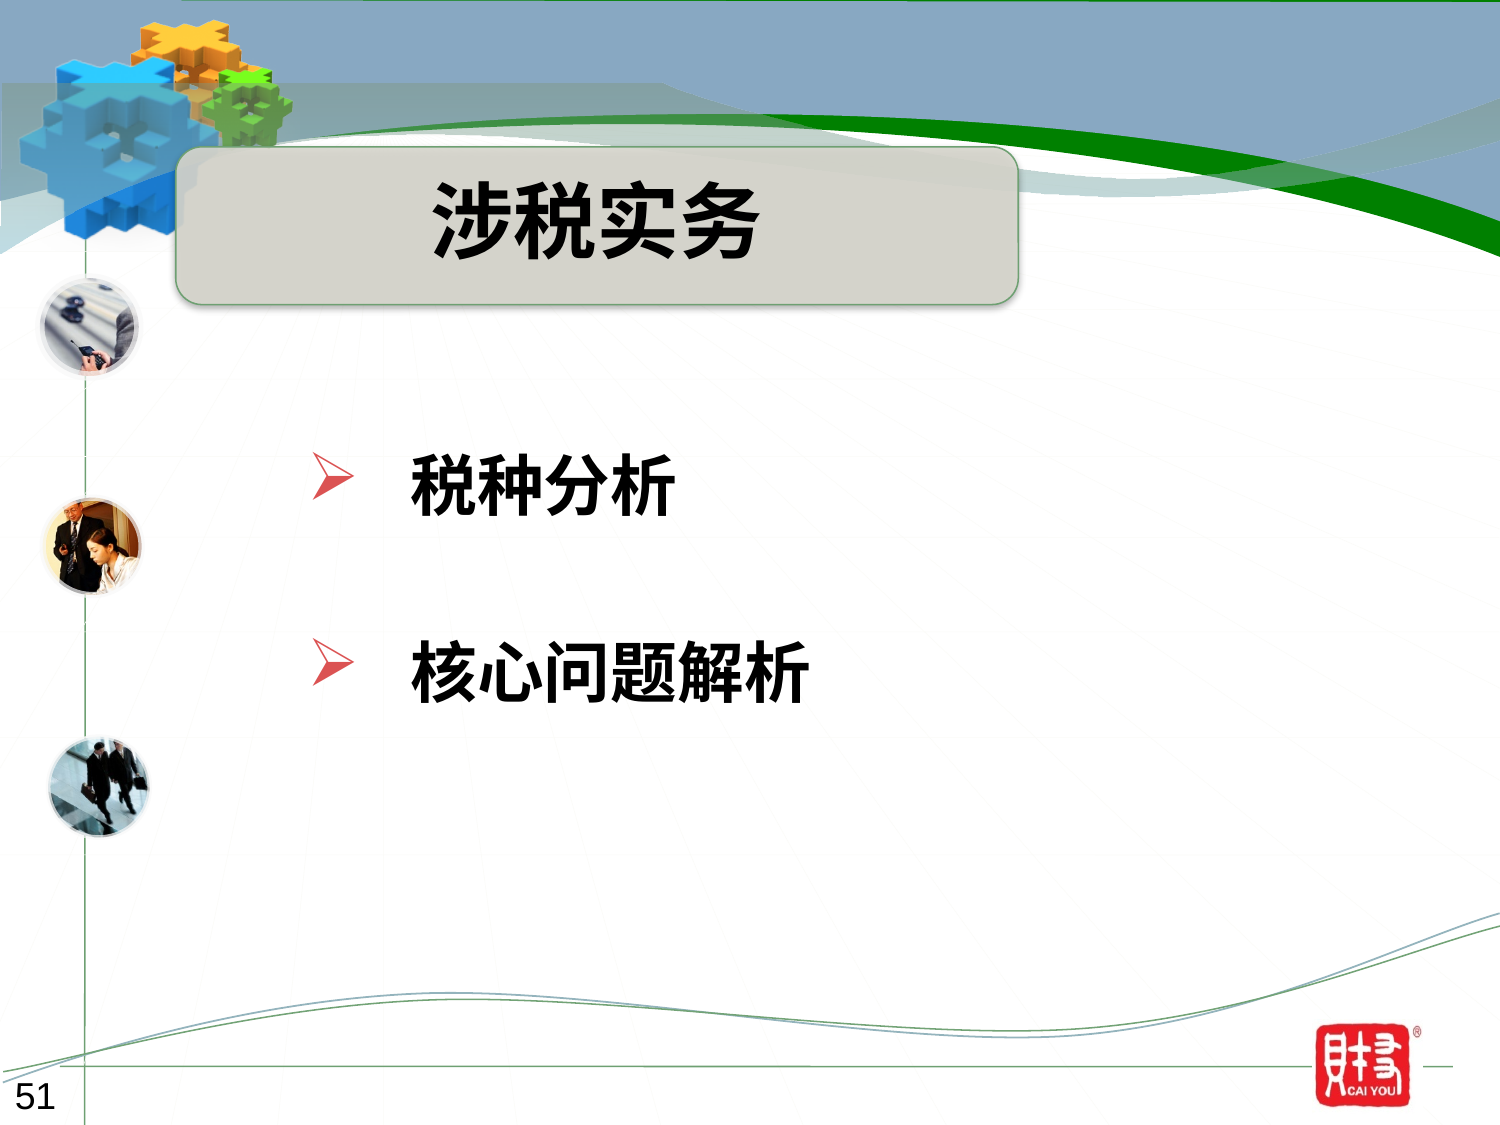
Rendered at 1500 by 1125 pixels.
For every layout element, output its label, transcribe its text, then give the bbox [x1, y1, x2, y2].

picture [6, 170, 175, 252]
picture [46, 501, 138, 591]
picture [51, 740, 147, 835]
text_box 51 [0, 1064, 94, 1125]
picture [1312, 1019, 1423, 1114]
picture [45, 283, 134, 371]
picture [277, 142, 300, 146]
picture [0, 18, 300, 226]
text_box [175, 146, 1019, 305]
text_box 税种分析 核心问题解析 [292, 436, 926, 718]
